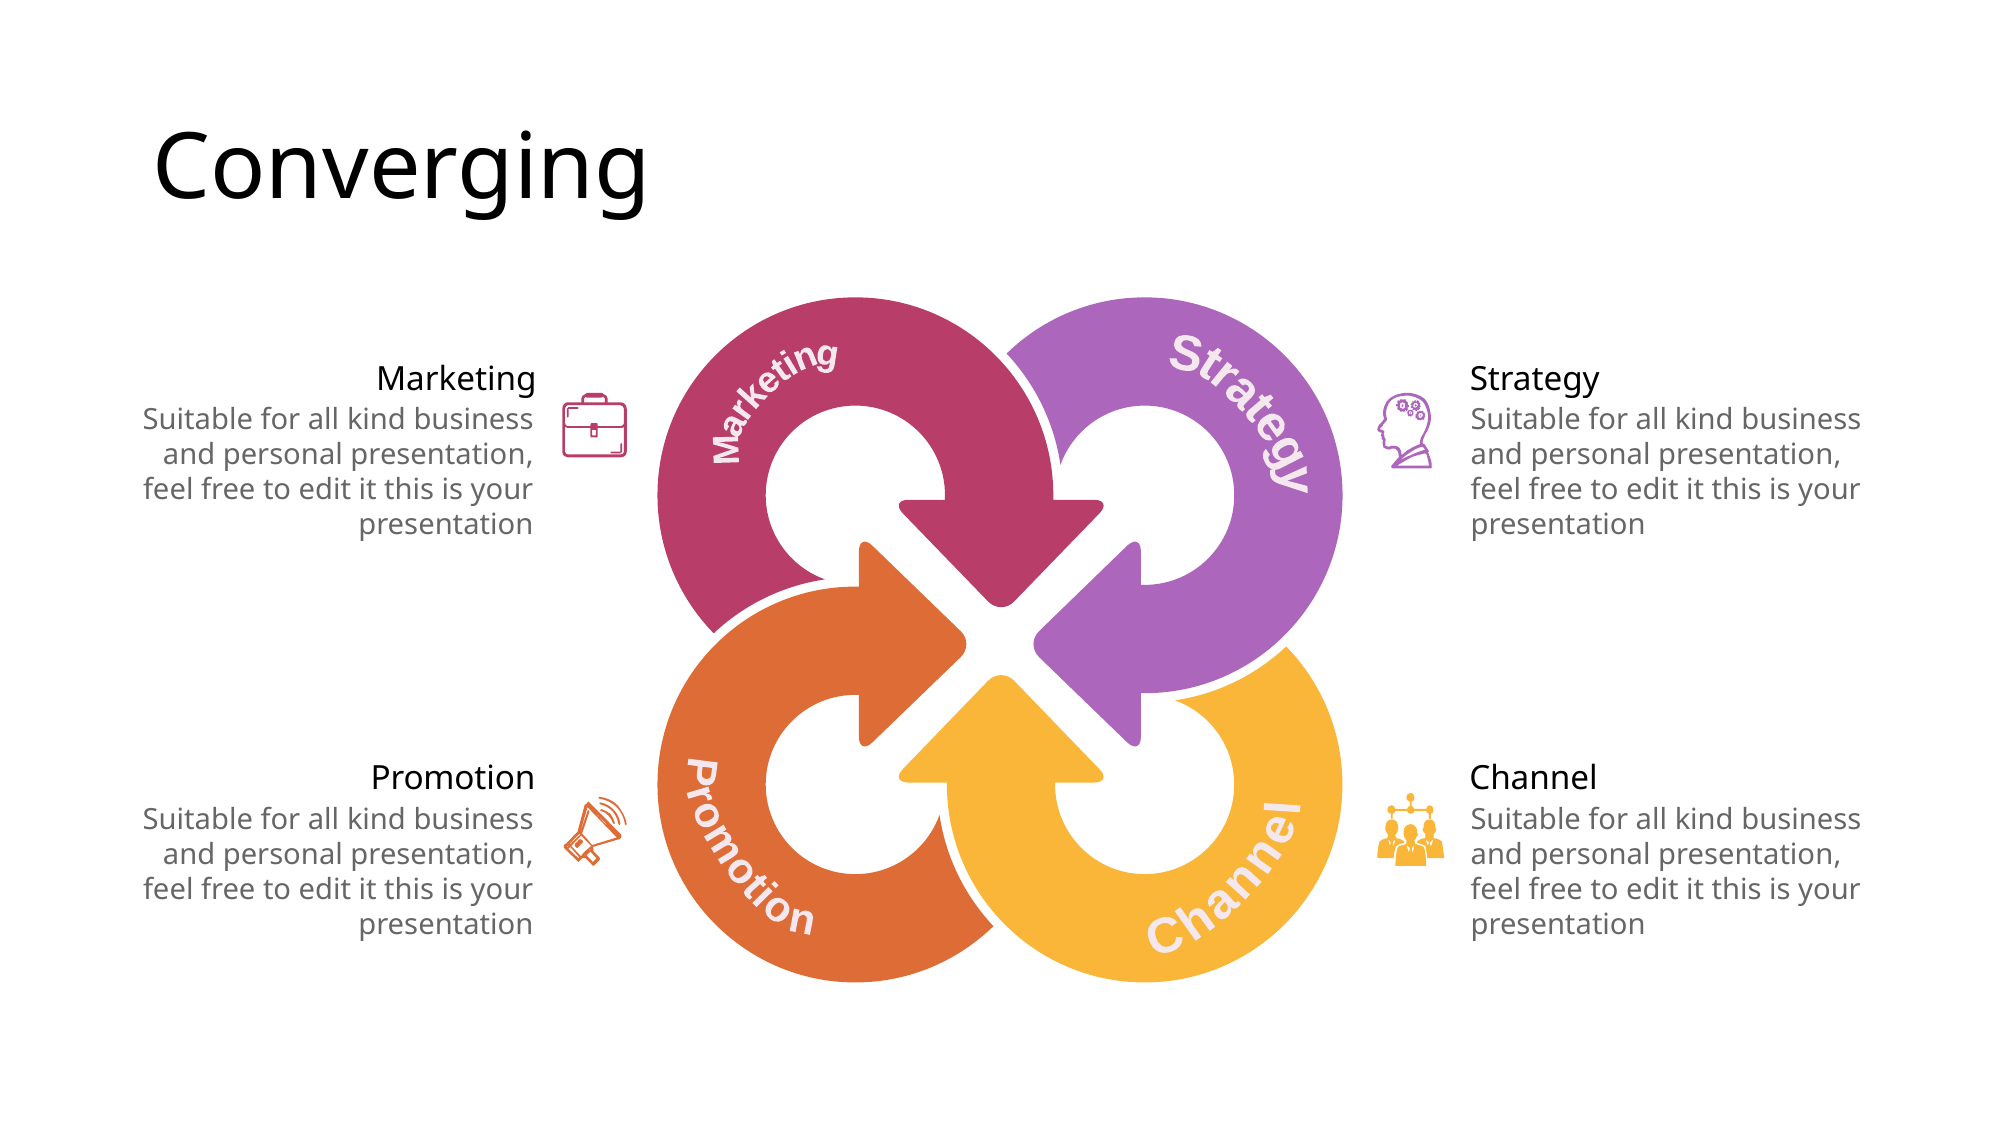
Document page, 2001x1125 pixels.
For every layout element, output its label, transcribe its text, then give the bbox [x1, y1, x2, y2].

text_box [657, 538, 994, 983]
text_box [563, 801, 622, 866]
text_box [657, 297, 1006, 634]
text_box [1377, 792, 1445, 866]
text_box Promotion [355, 749, 551, 805]
text_box Suitable for all kind business and personal presentation, feel free to edit it this is your presentation [1455, 792, 1900, 948]
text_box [895, 646, 1343, 983]
text_box Marketing [361, 349, 552, 405]
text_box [1006, 297, 1343, 750]
text_box Channel [1454, 749, 1613, 805]
text_box [562, 392, 627, 458]
text_box Suitable for all kind business and personal presentation, feel free to edit it this is your presentation [93, 393, 549, 548]
title Converging [137, 59, 1863, 278]
text_box [1377, 392, 1433, 469]
text_box Suitable for all kind business and personal presentation, feel free to edit it this is your presentation [93, 792, 549, 948]
text_box [598, 796, 627, 826]
text_box Strategy [1455, 349, 1615, 393]
text_box Suitable for all kind business and personal presentation, feel free to edit it this is your presentation [1455, 393, 1906, 548]
